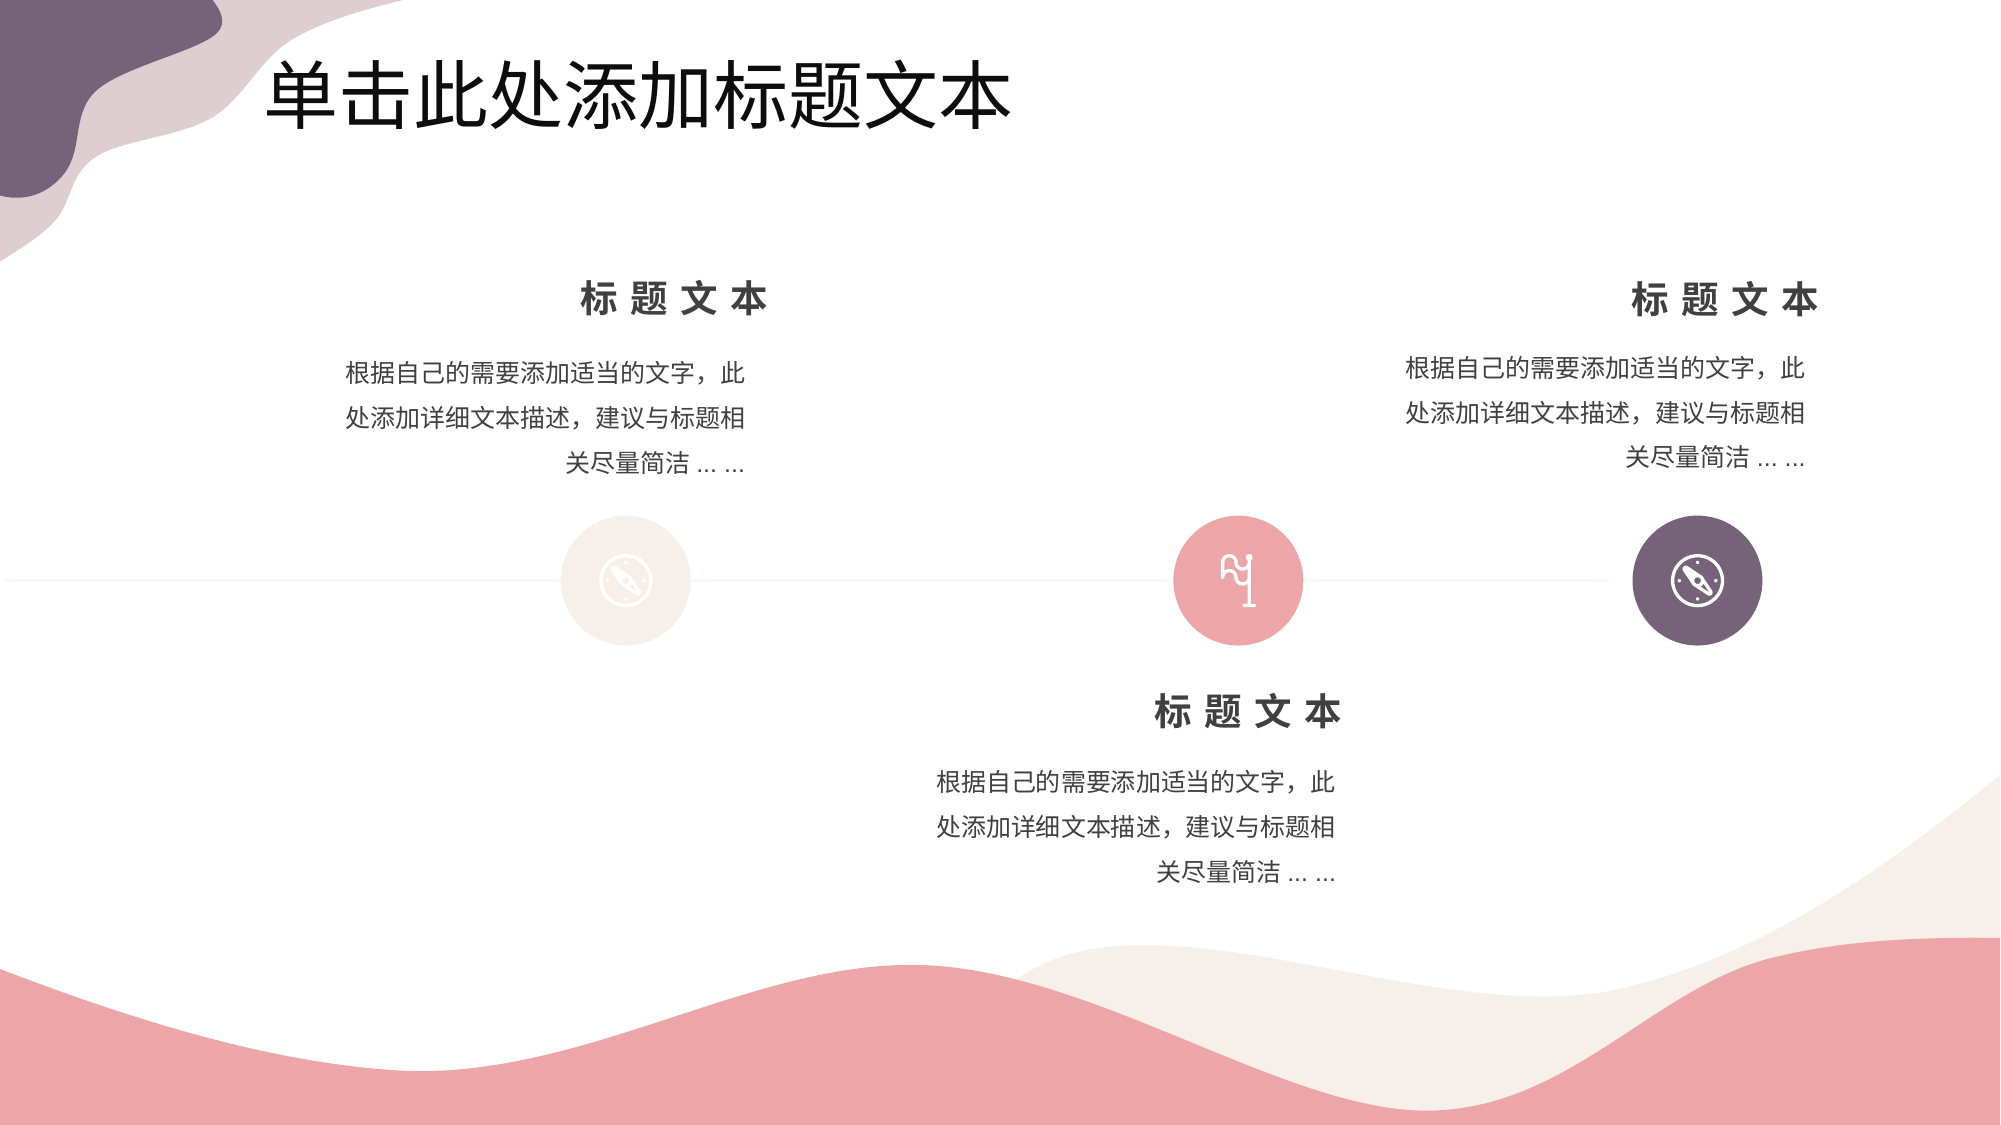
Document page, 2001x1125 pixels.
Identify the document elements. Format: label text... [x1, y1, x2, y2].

text_box 标题文本 [990, 680, 1357, 740]
text_box 根据自己的需要添加适当的文字，此处添加详细文本描述，建议与标题相关尽量简洁... ... [1371, 329, 1821, 480]
text_box 根据自己的需要添加适当的文字，此处添加详细文本描述，建议与标题相关尽量简洁... ... [902, 744, 1351, 894]
text_box 根据自己的需要添加适当的文字，此处添加详细文本描述，建议与标题相关尽量简洁... ... [311, 335, 760, 485]
text_box 单击此处添加标题文本 [248, 41, 1171, 147]
text_box 标题文本 [416, 267, 783, 328]
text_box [3, 515, 1763, 646]
text_box 标题文本 [1467, 268, 1834, 329]
